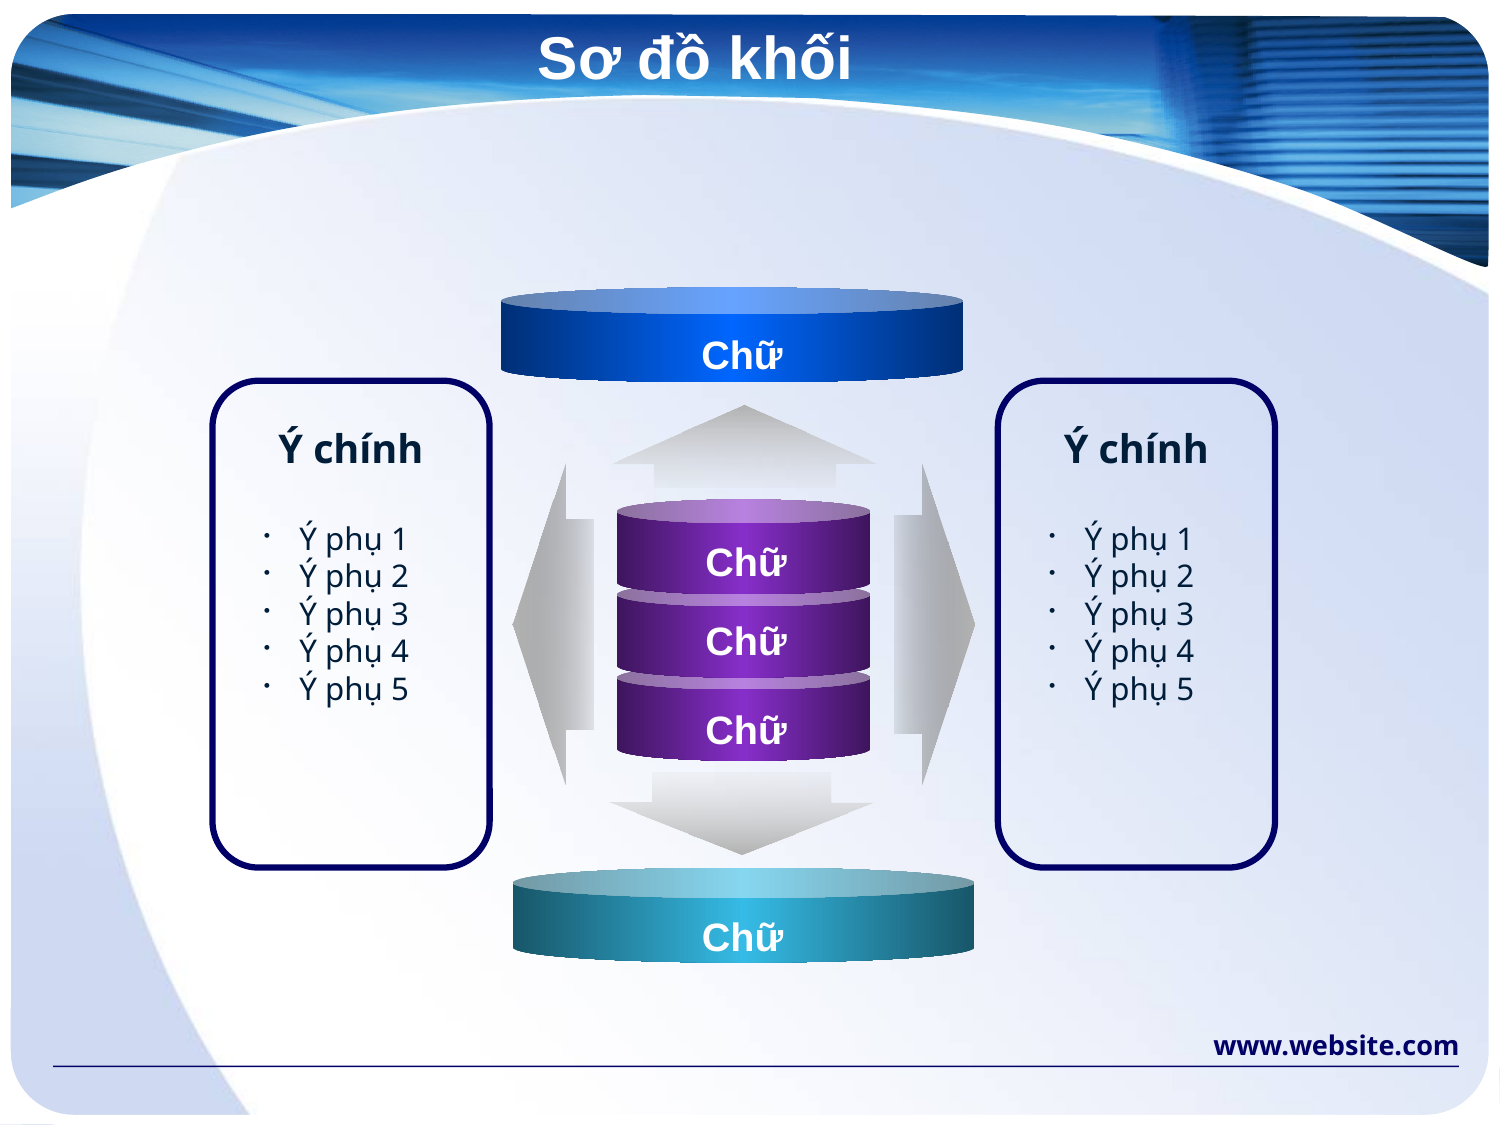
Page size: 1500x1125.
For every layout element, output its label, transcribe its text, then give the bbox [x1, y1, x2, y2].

footer www.website.com [999, 1020, 1476, 1073]
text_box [212, 287, 1276, 968]
picture [11, 14, 1488, 1114]
title Sơ đồ khối [89, 8, 1302, 102]
